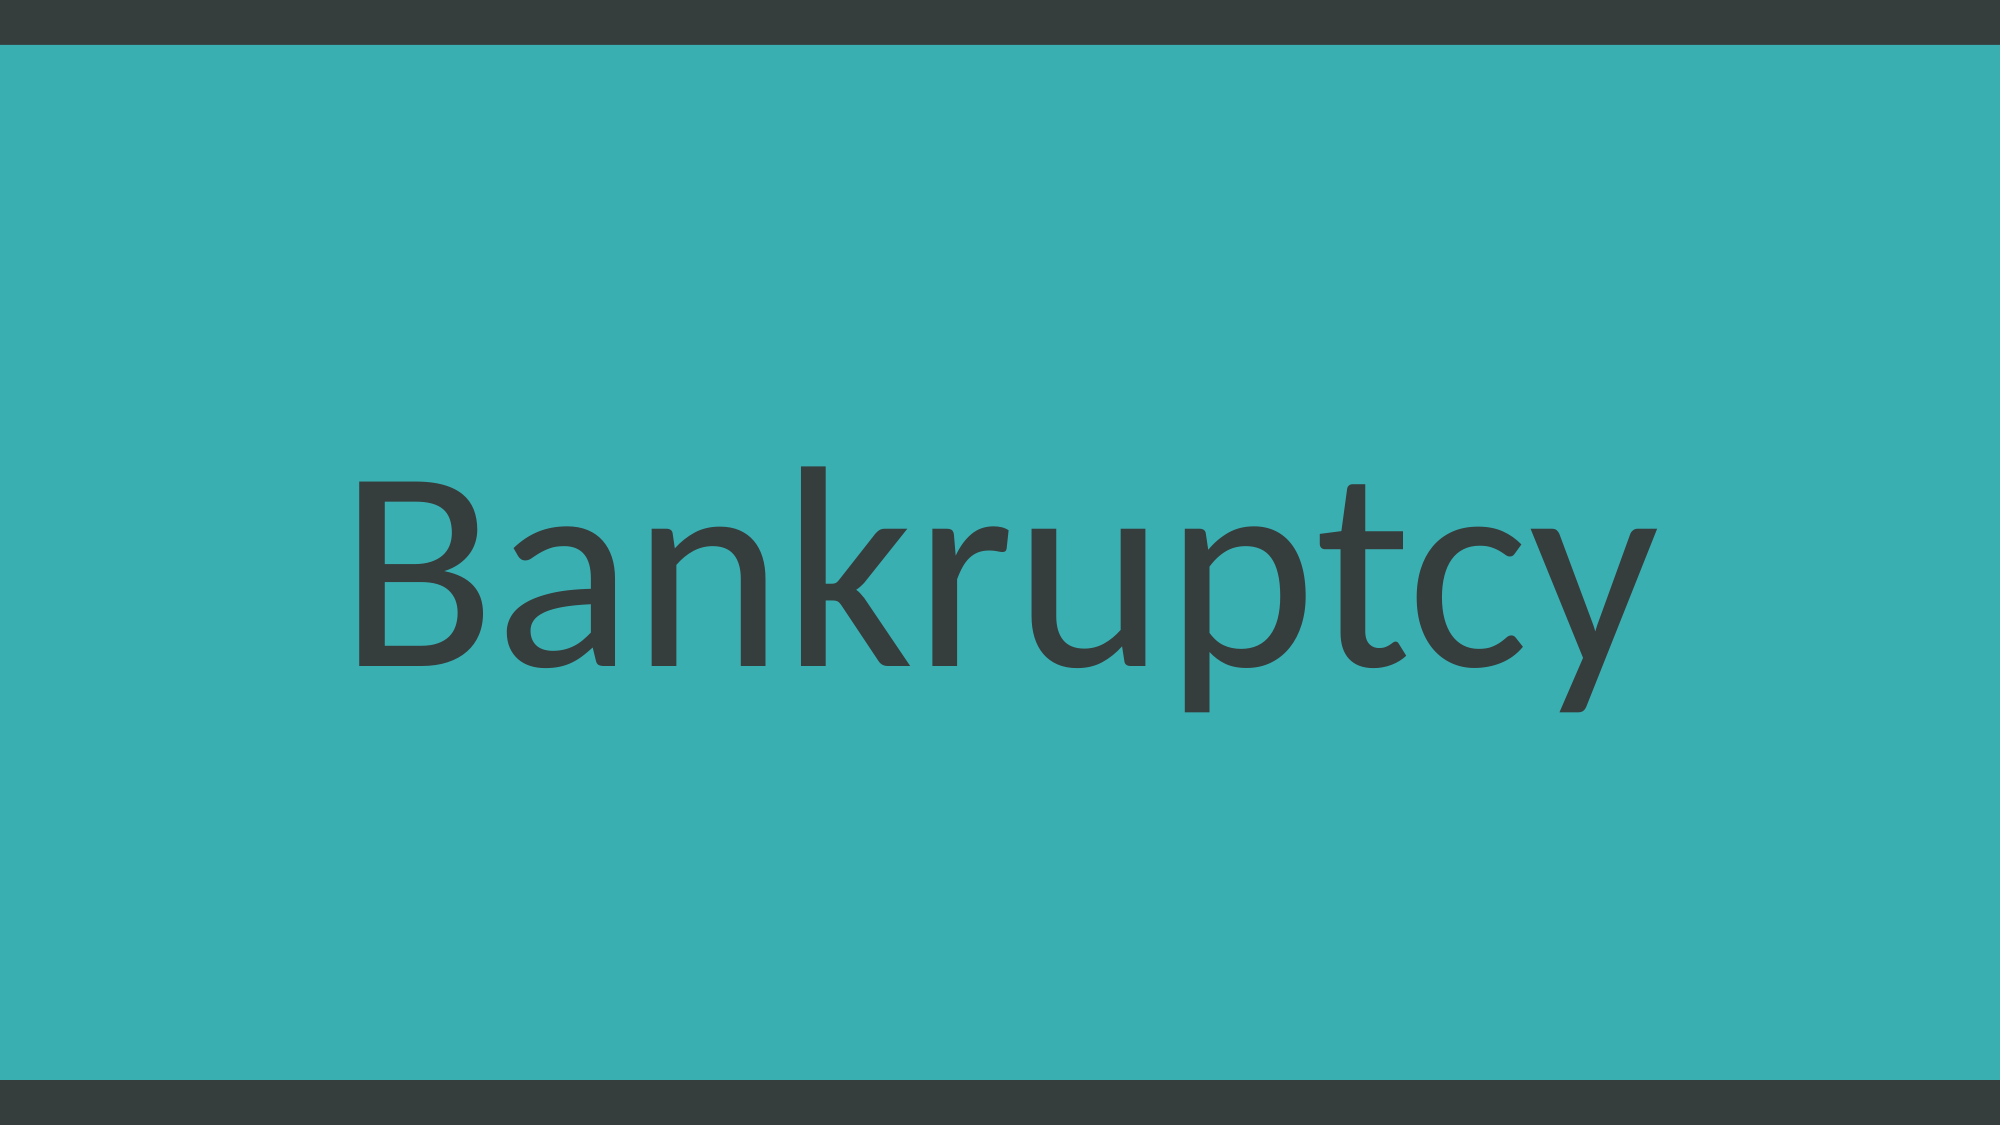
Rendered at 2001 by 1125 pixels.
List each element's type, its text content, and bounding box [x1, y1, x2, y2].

title Bankruptcy [212, 349, 1788, 737]
